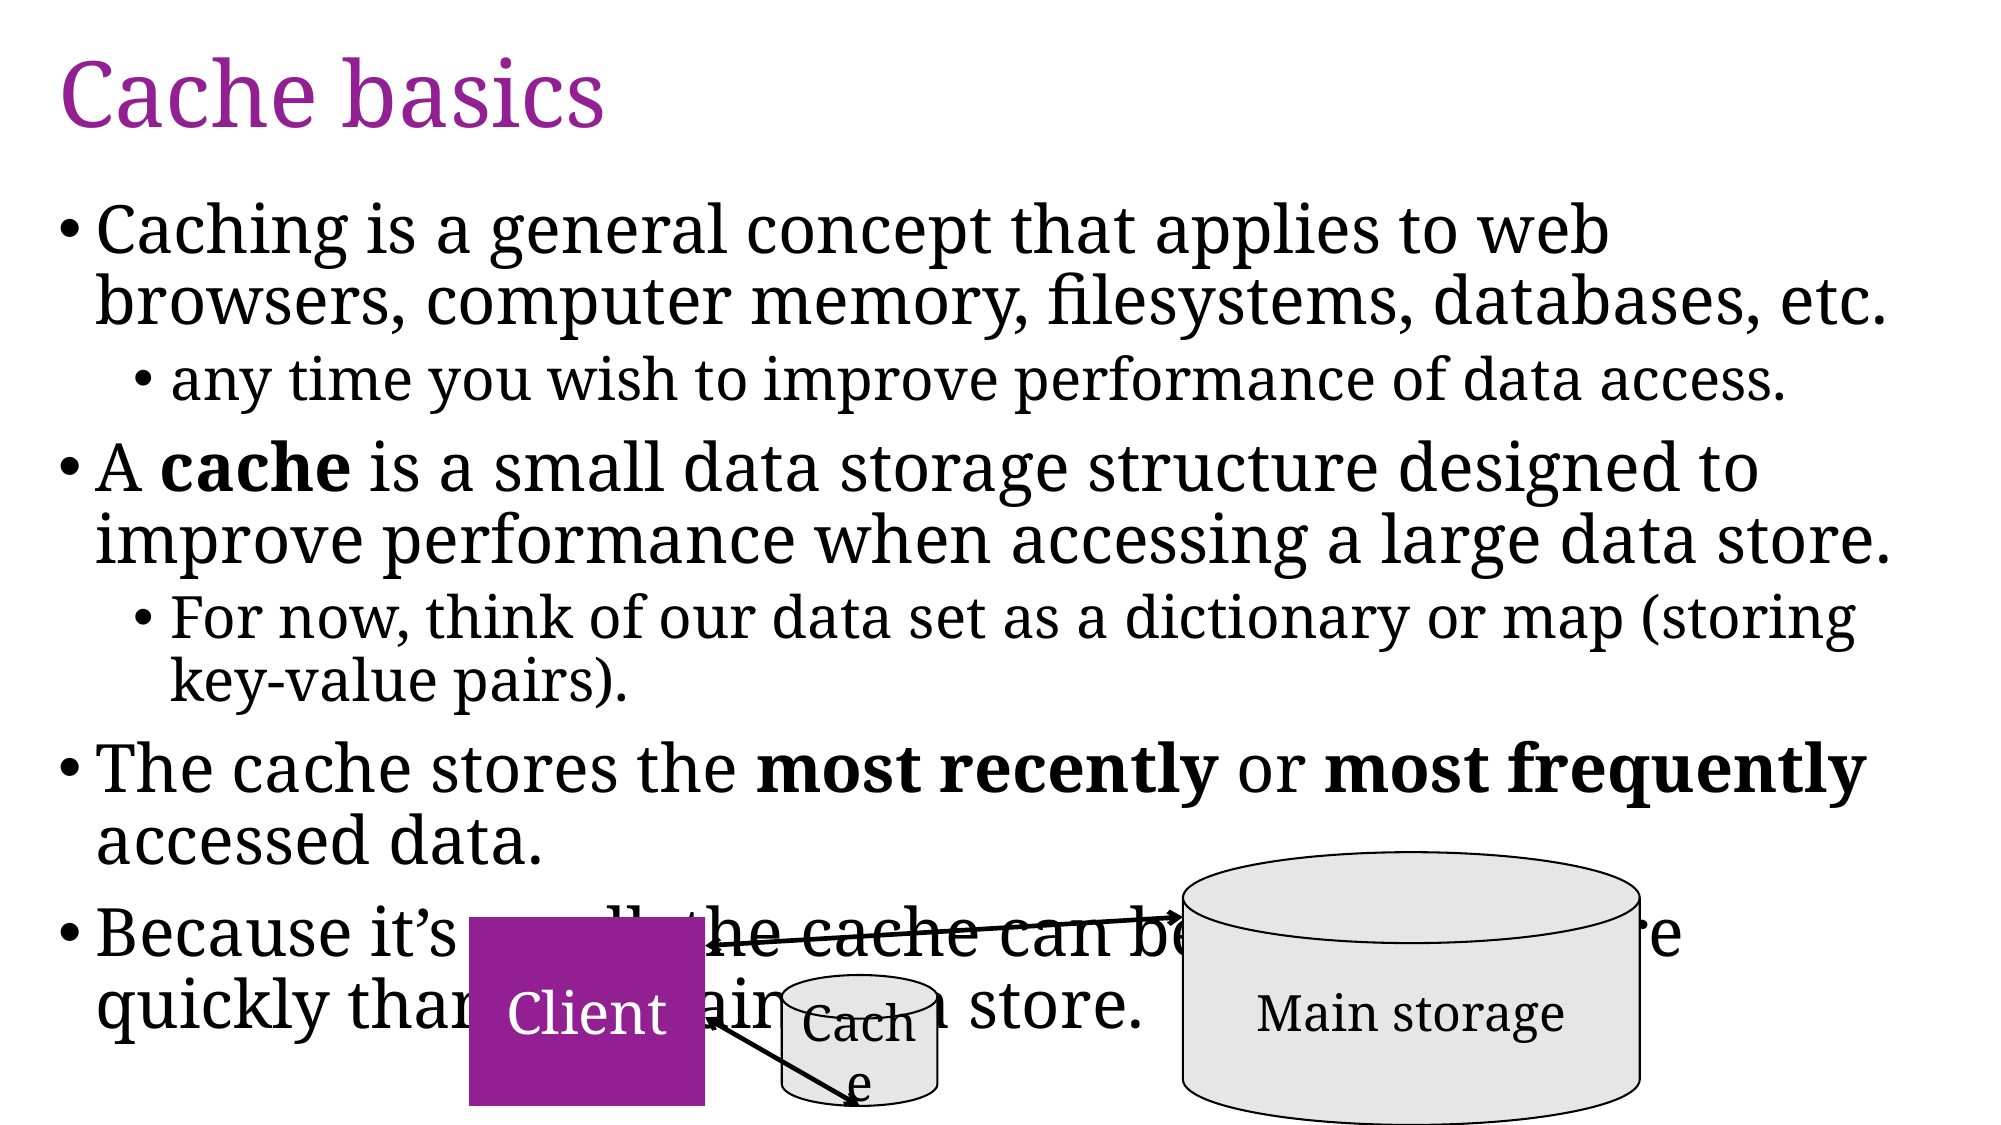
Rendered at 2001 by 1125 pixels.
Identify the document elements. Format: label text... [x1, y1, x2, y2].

title Cache basics [43, 25, 1953, 171]
text_box Cache [780, 973, 939, 1107]
list Caching is a general concept that applies to web browsers, computer memory, filesystems, databases, etc. any time you wish to improve performance of data access. A cache is a small data storage structure designed to improve performance when accessing a large data store. For now, think of our data set as a dictionary or map (storing key-value pairs). The cache stores the most recently or most frequently accessed data. Because it’s small, the cache can be accessed more quickly than the main data store. [43, 188, 1953, 1106]
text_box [705, 916, 1183, 946]
text_box Main storage [1181, 851, 1641, 1125]
text_box Client [468, 916, 706, 1107]
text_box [705, 1017, 782, 1041]
